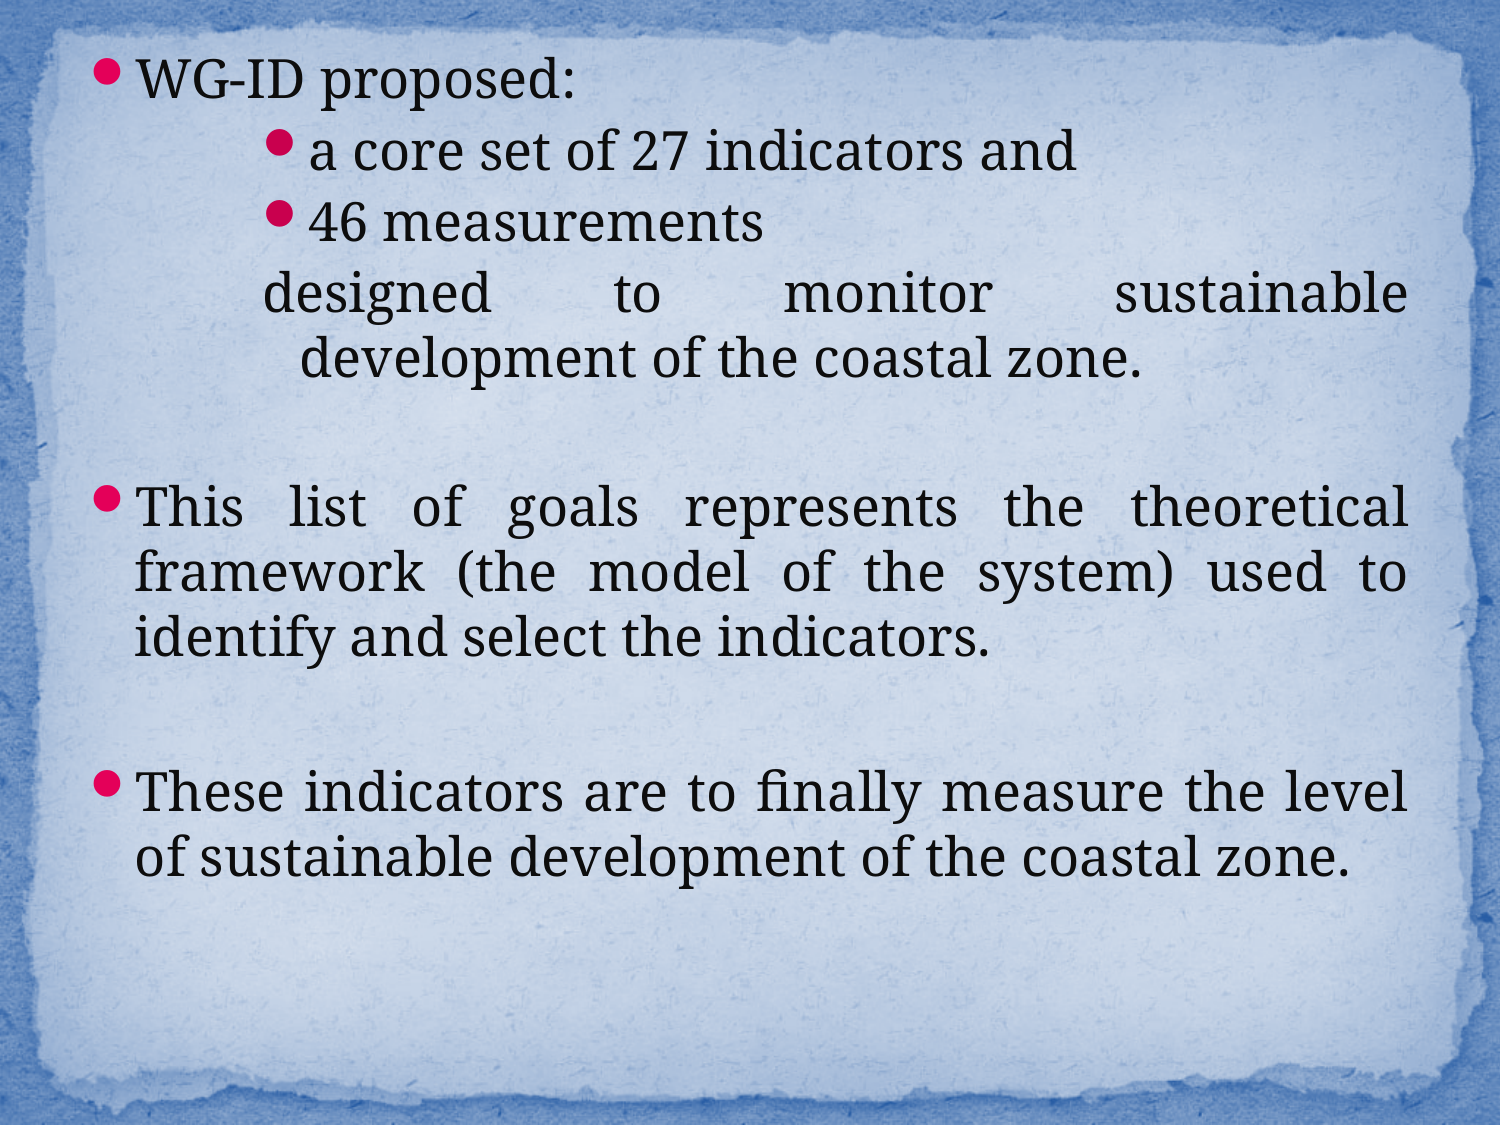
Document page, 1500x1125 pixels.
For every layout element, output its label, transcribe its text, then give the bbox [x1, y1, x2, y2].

list WG-ID proposed: a core set of 27 indicators and 46 measurements designed to monitor sustainable development of the coastal zone. This list of goals represents the theoretical framework (the model of the system) used to identify and select the indicators. These indicators are to finally measure the level of sustainable development of the coastal zone. [75, 37, 1425, 788]
